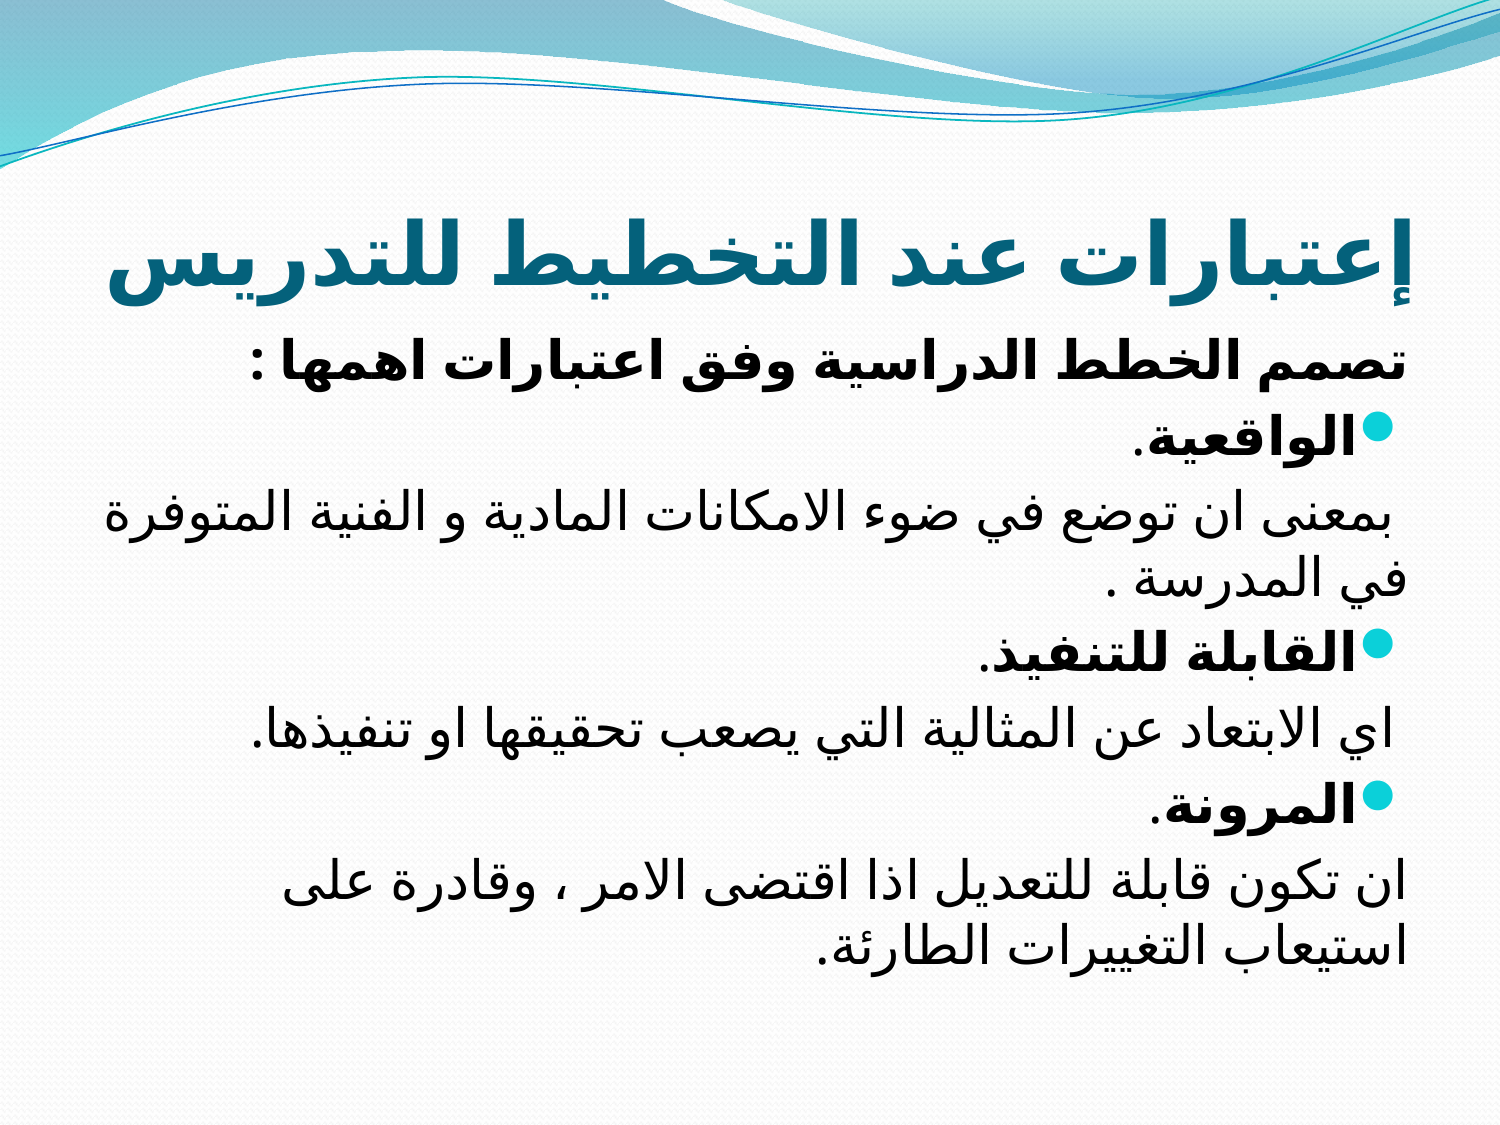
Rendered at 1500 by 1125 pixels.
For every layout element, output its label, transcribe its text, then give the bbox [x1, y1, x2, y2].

title إعتبارات عند التخطيط للتدريس [75, 115, 1425, 303]
list تصمم الخطط الدراسية وفق اعتبارات اهمها : الواقعية. بمعنى ان توضع في ضوء الامكانات المادية و الفنية المتوفرة في المدرسة . القابلة للتنفيذ. اي الابتعاد عن المثالية التي يصعب تحقيقها او تنفيذها. المرونة. ان تكون قابلة للتعديل اذا اقتضى الامر ، وقادرة على استيعاب التغييرات الطارئة. [75, 317, 1425, 1038]
